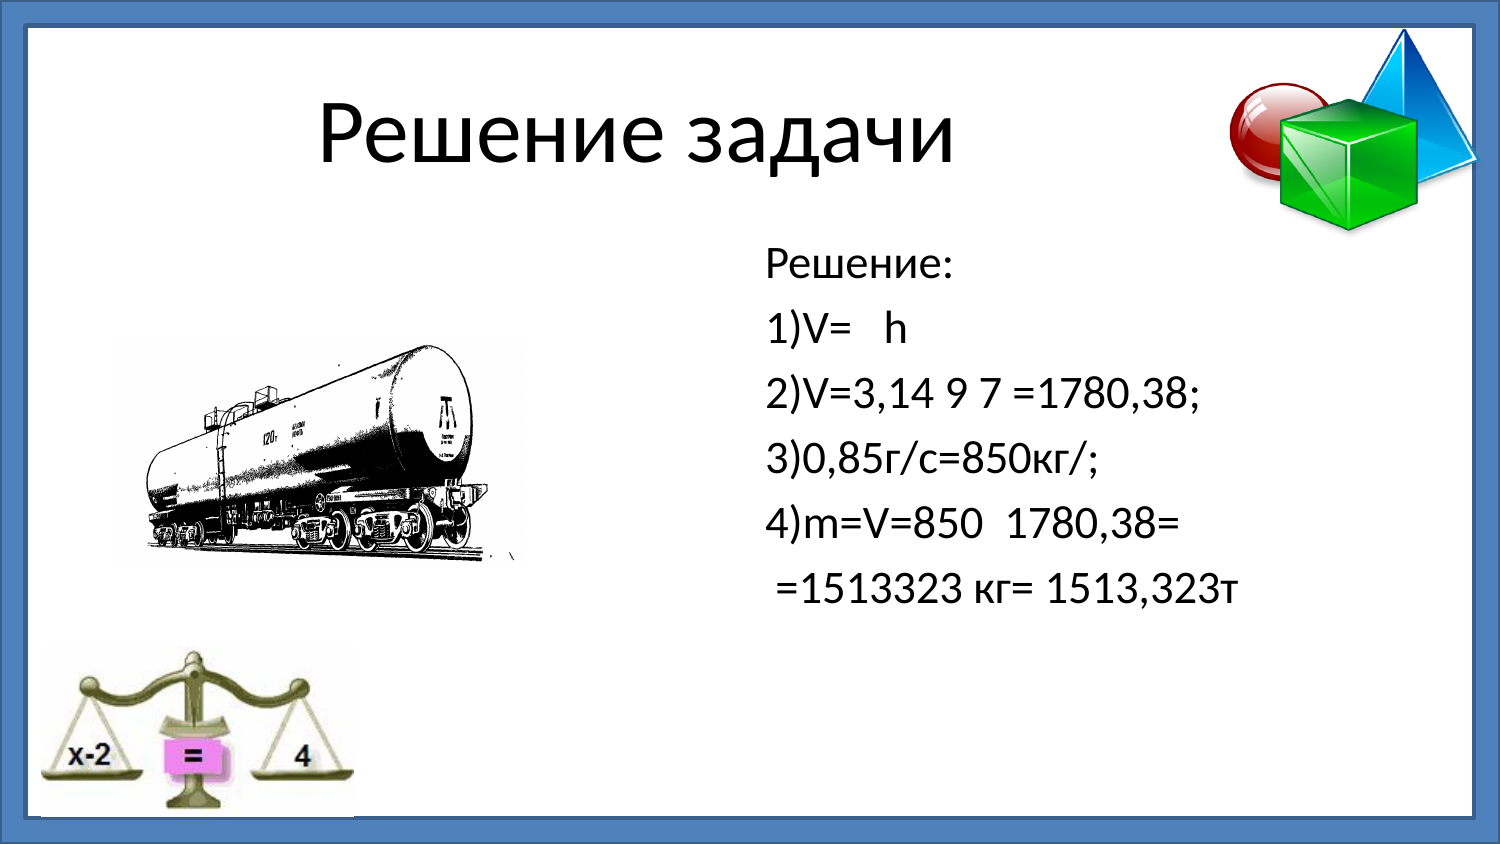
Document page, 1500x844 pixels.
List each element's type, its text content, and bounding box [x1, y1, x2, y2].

picture [41, 646, 354, 817]
picture [1222, 8, 1483, 245]
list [111, 338, 526, 564]
title Решение задачи [64, 55, 1211, 197]
